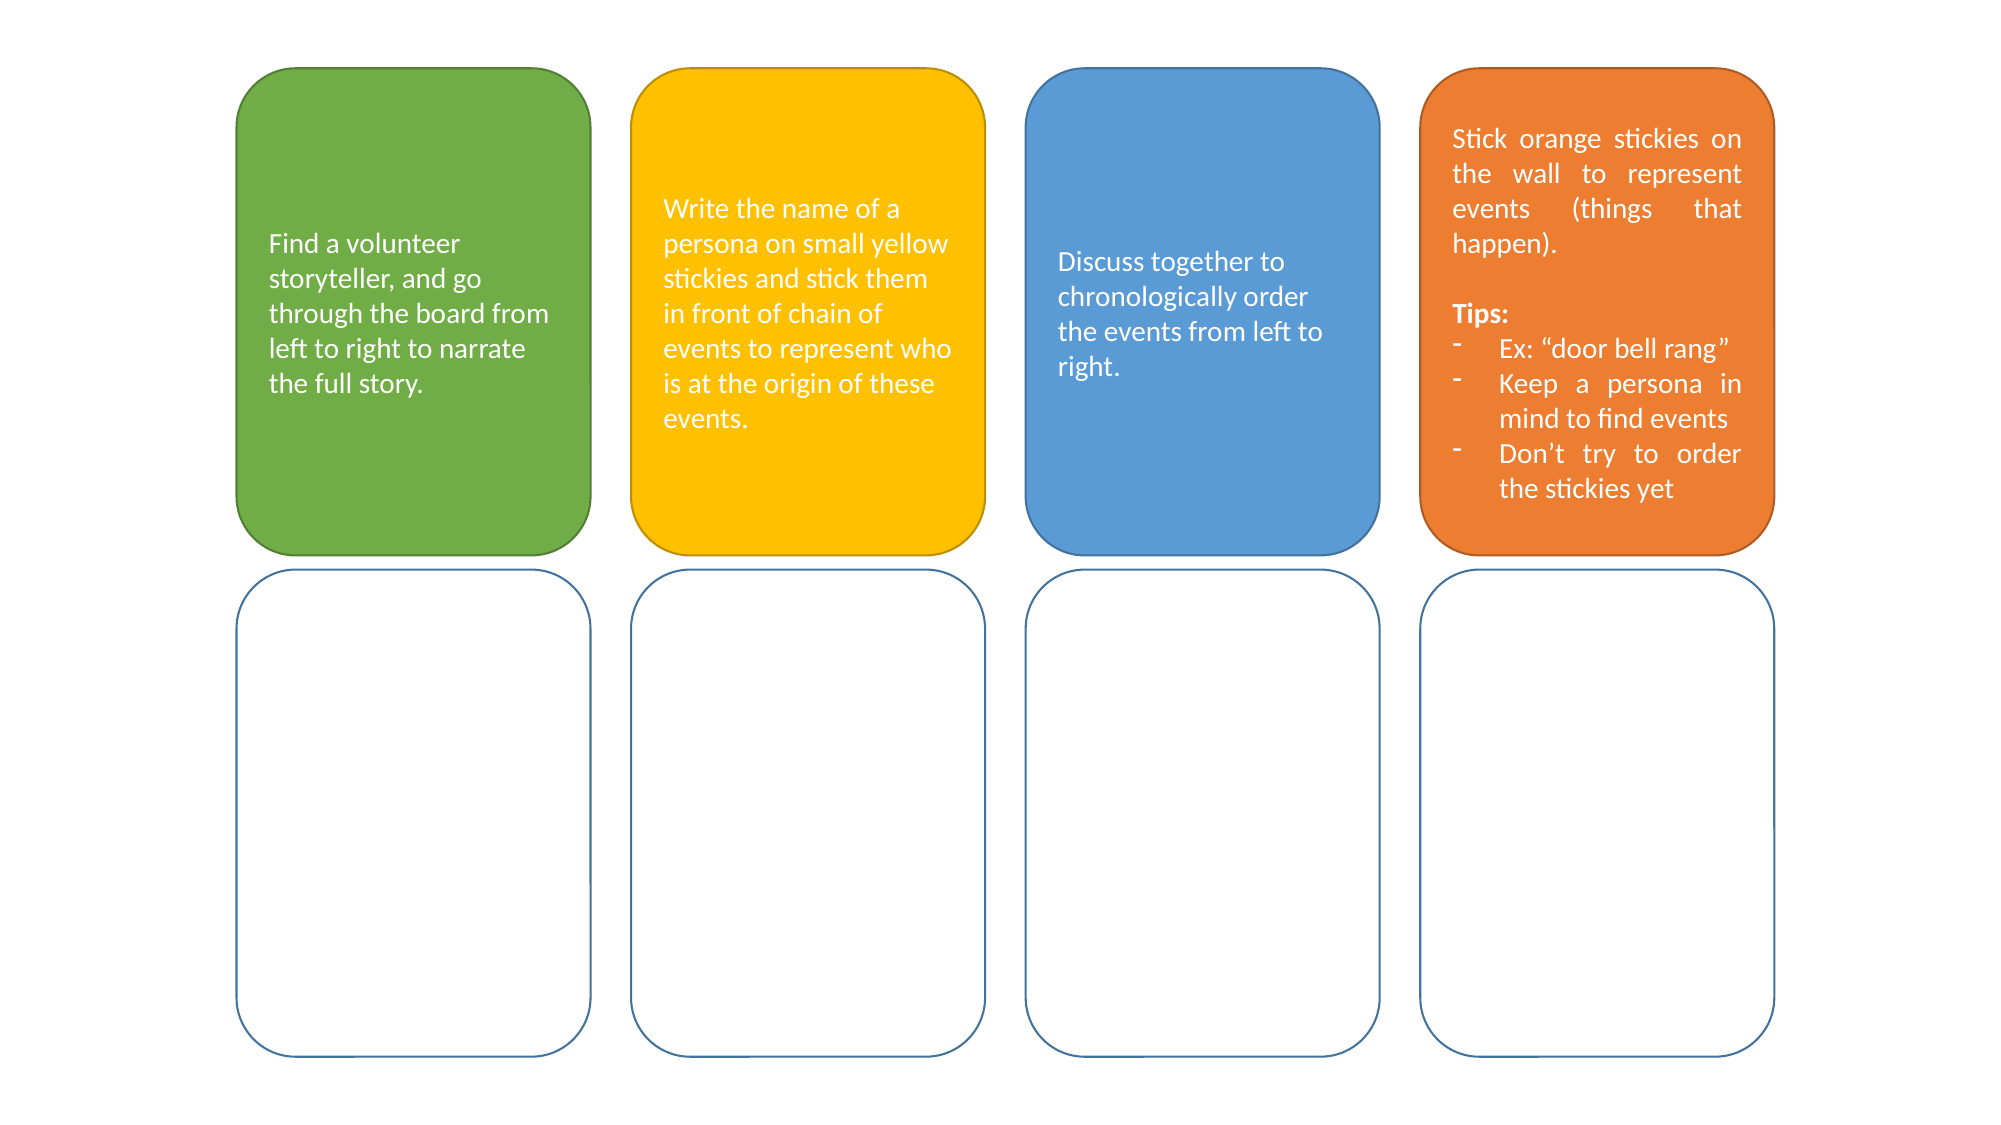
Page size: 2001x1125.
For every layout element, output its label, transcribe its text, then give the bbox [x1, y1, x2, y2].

text_box Stick orange stickies on the wall to represent events (things that happen). Tips: Ex: “door bell rang” Keep a persona in mind to find events Don’t try to order the stickies yet [1419, 67, 1776, 557]
text_box [630, 568, 987, 1058]
text_box Write the name of a persona on small yellow stickies and stick them in front of chain of events to represent who is at the origin of these events. [630, 67, 987, 557]
text_box Find a volunteer storyteller, and go through the board from left to right to narrate the full story. [235, 67, 592, 557]
text_box [235, 568, 592, 1058]
text_box Discuss together to chronologically order the events from left to right. [1024, 67, 1381, 557]
text_box [1419, 568, 1776, 1058]
text_box [1024, 568, 1381, 1058]
